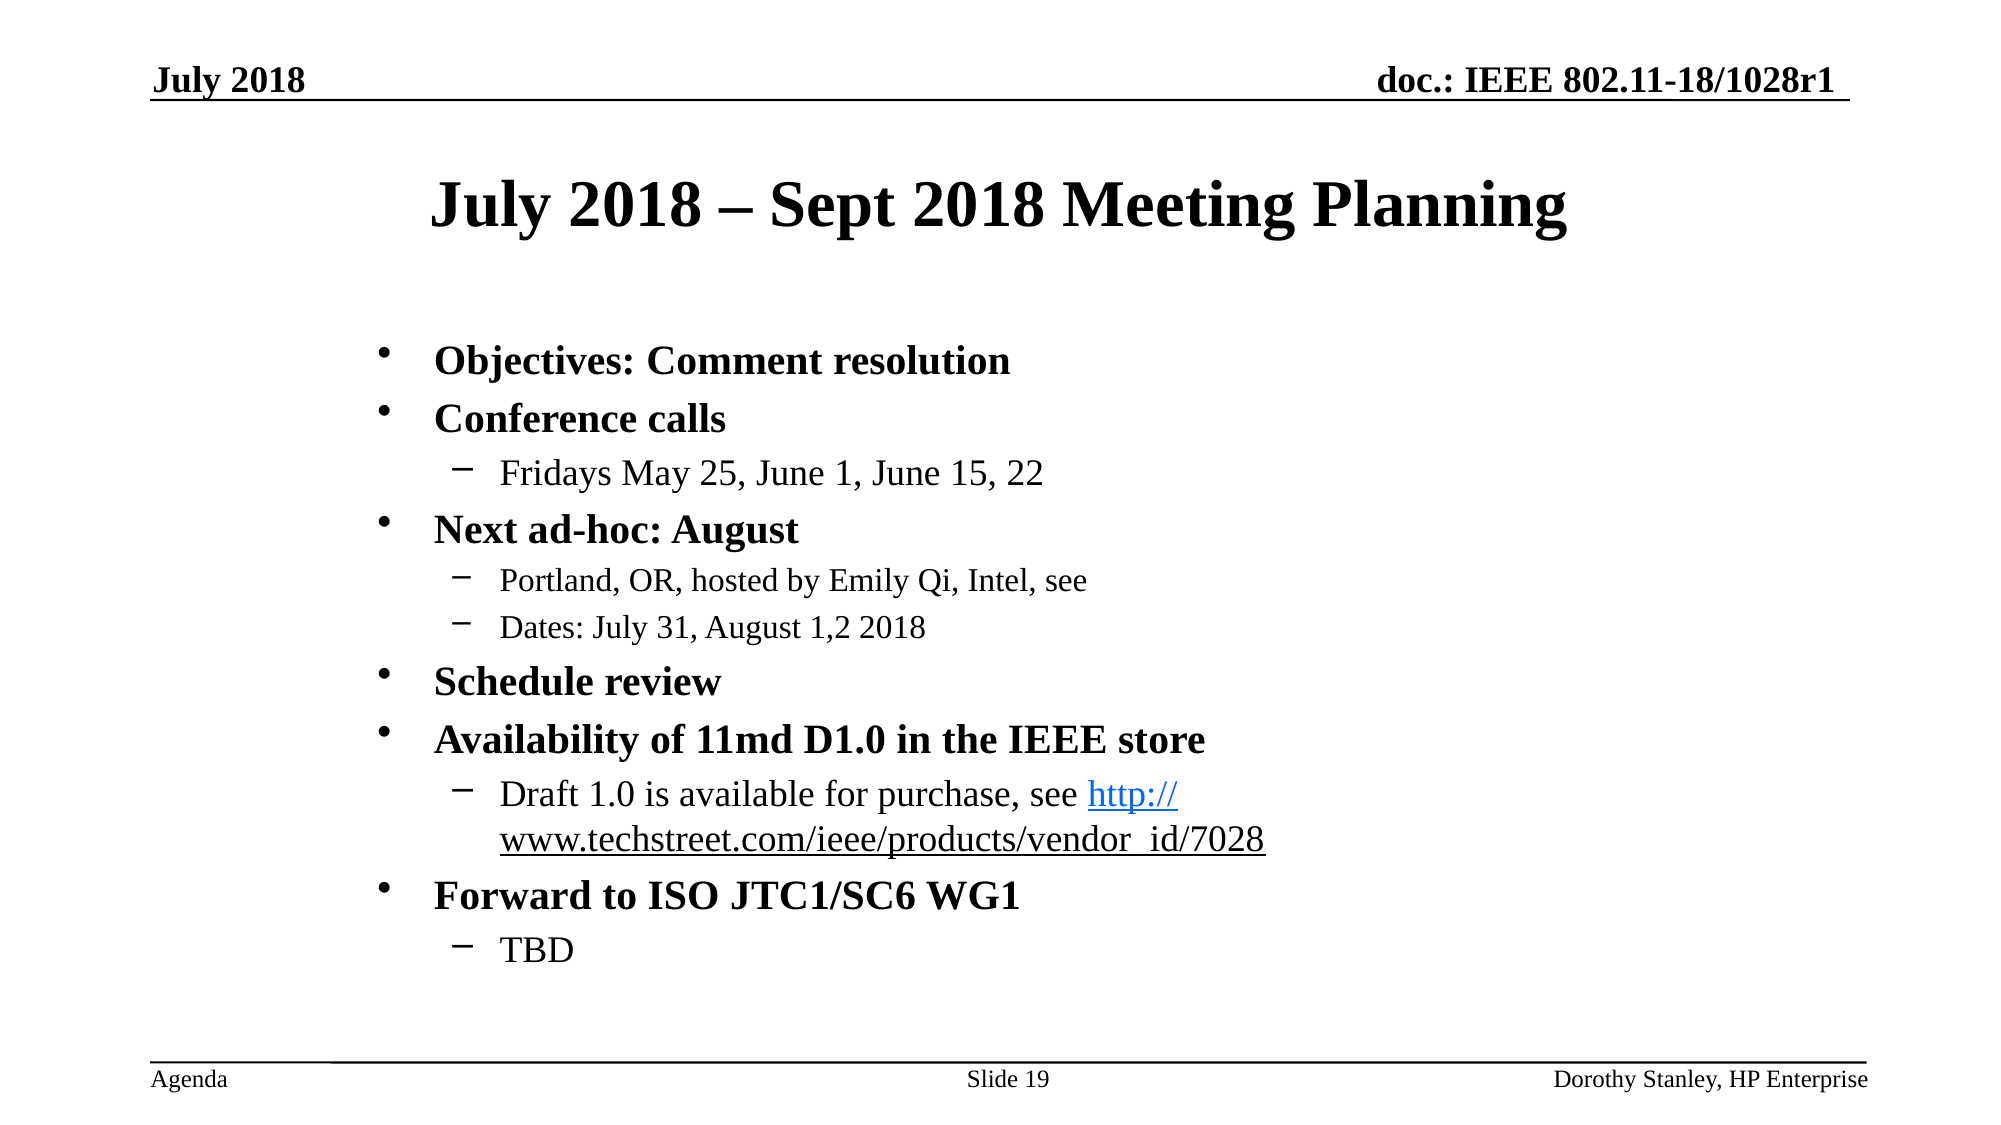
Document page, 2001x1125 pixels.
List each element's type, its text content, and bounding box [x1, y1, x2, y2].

list Objectives: Comment resolution Conference calls Fridays May 25, June 1, June 15, 22 Next ad-hoc: August Portland, OR, hosted by Emily Qi, Intel, see Dates: July 31, August 1,2 2018 Schedule review Availability of 11md D1.0 in the IEEE store Draft 1.0 is available for purchase, see http://www.techstreet.com/ieee/products/vendor_id/7028 Forward to ISO JTC1/SC6 WG1 TBD [362, 324, 1638, 1013]
title July 2018 – Sept 2018 Meeting Planning [150, 112, 1850, 288]
slide_number Slide 19 [966, 1062, 1051, 1093]
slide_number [152, 54, 567, 100]
footer Dorothy Stanley, HP Enterprise [1549, 1062, 1869, 1093]
